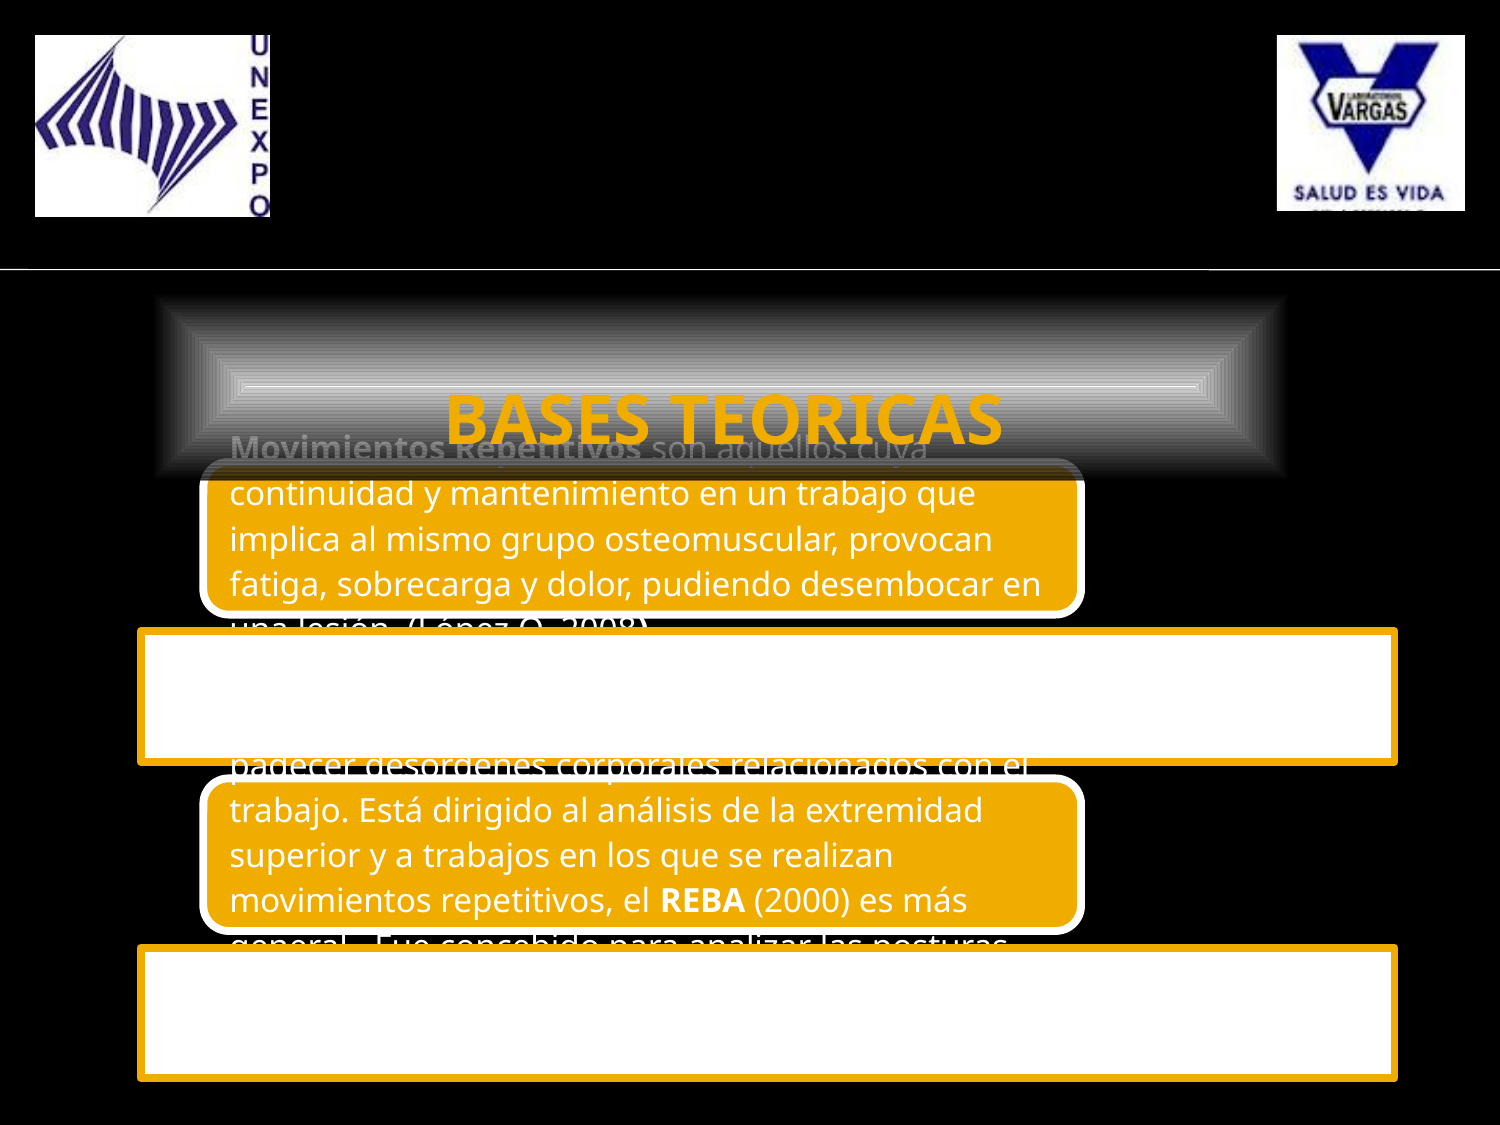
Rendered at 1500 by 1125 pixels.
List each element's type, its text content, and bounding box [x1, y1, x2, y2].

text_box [140, 445, 1395, 1079]
text_box BASES TEORICAS [152, 292, 1290, 443]
picture [1276, 35, 1465, 211]
picture [35, 35, 270, 217]
